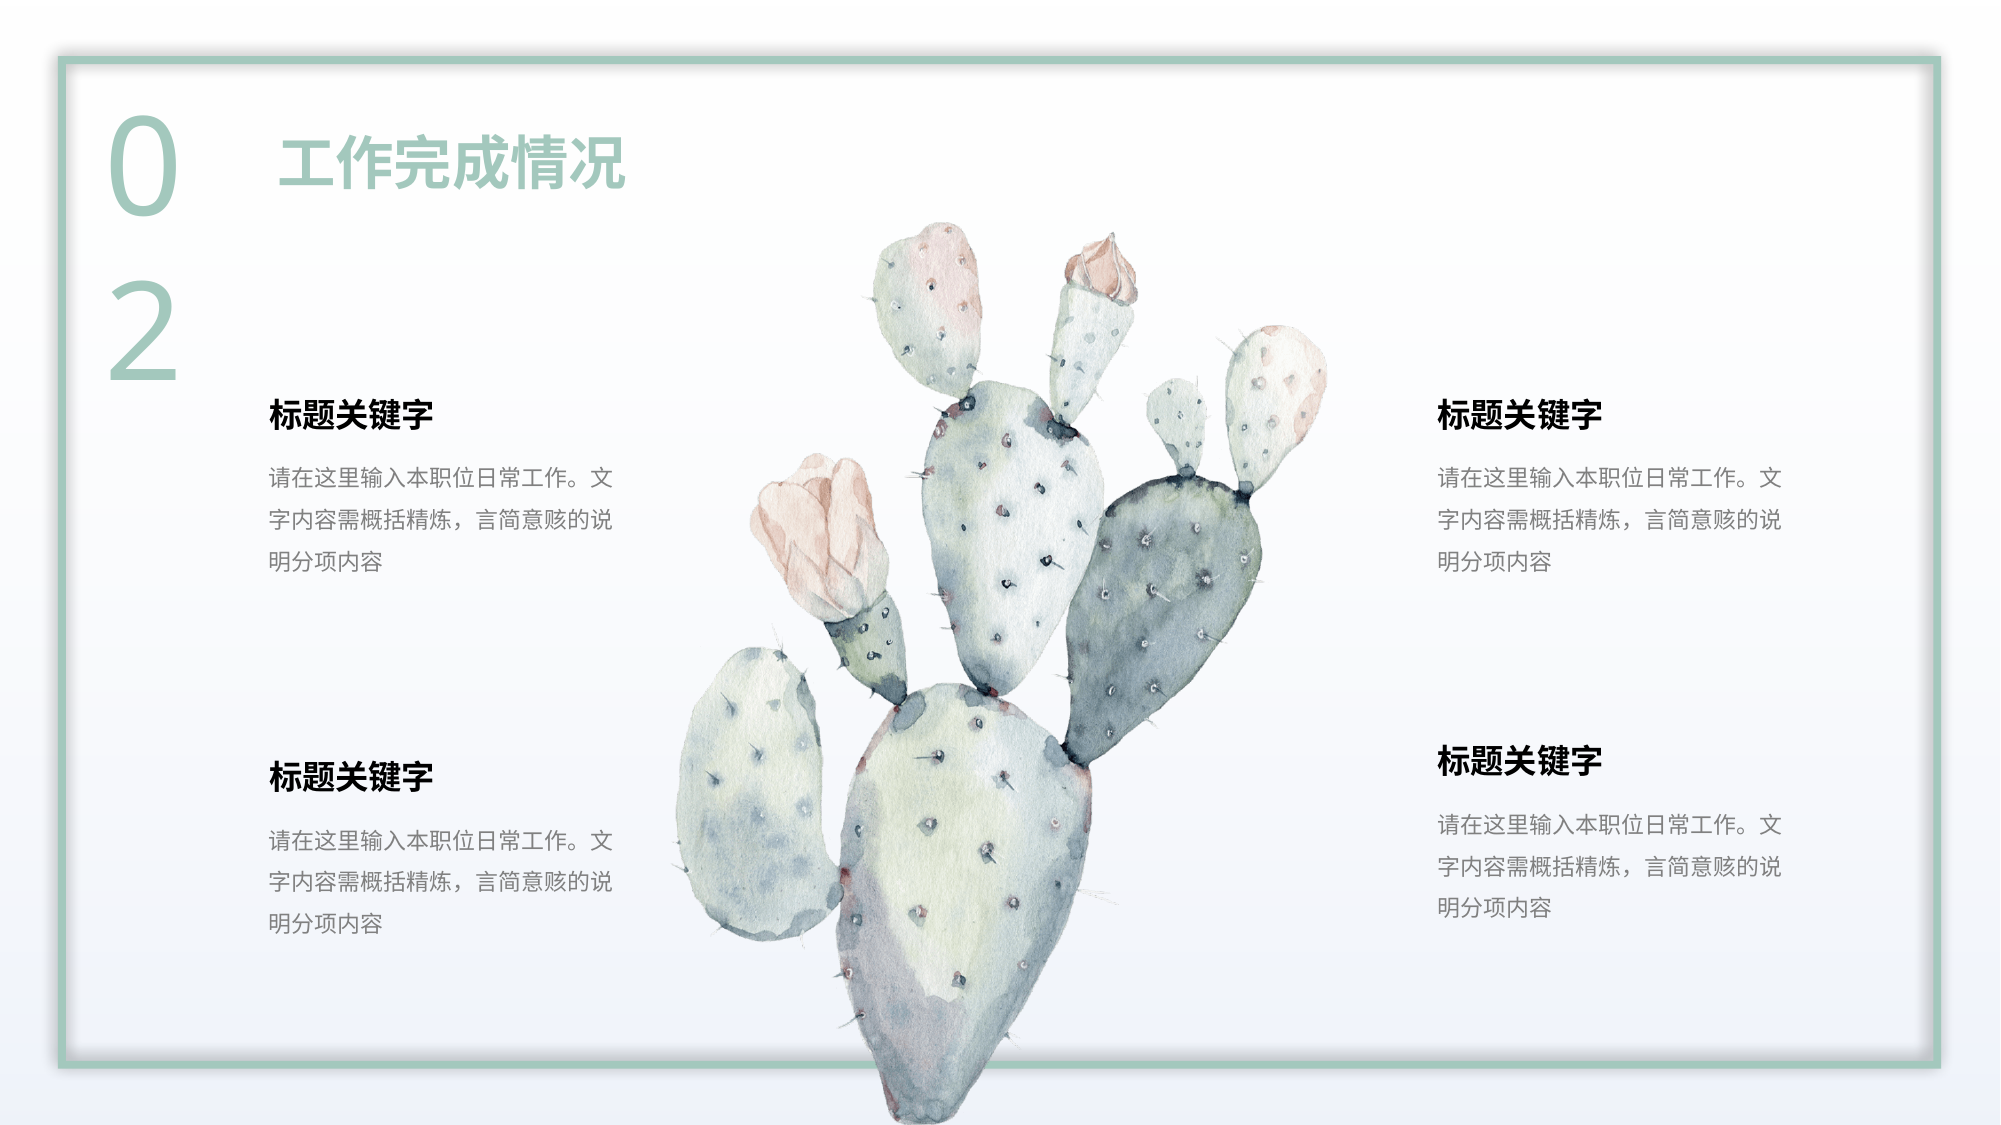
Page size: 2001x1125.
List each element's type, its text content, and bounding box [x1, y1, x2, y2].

text_box 请在这里输入本职位日常工作。文字内容需概括精炼，言简意赅的说明分项内容 [269, 811, 630, 937]
text_box 标题关键字 [269, 393, 575, 434]
text_box 标题关键字 [269, 756, 575, 797]
text_box 请在这里输入本职位日常工作。文字内容需概括精炼，言简意赅的说明分项内容 [1437, 796, 1799, 922]
picture [669, 216, 1331, 1125]
text_box 02 [89, 70, 257, 415]
text_box 工作完成情况 [262, 118, 652, 204]
text_box 请在这里输入本职位日常工作。文字内容需概括精炼，言简意赅的说明分项内容 [269, 449, 630, 575]
text_box 请在这里输入本职位日常工作。文字内容需概括精炼，言简意赅的说明分项内容 [1437, 449, 1799, 575]
text_box 标题关键字 [1437, 740, 1743, 781]
text_box 标题关键字 [1437, 393, 1743, 434]
